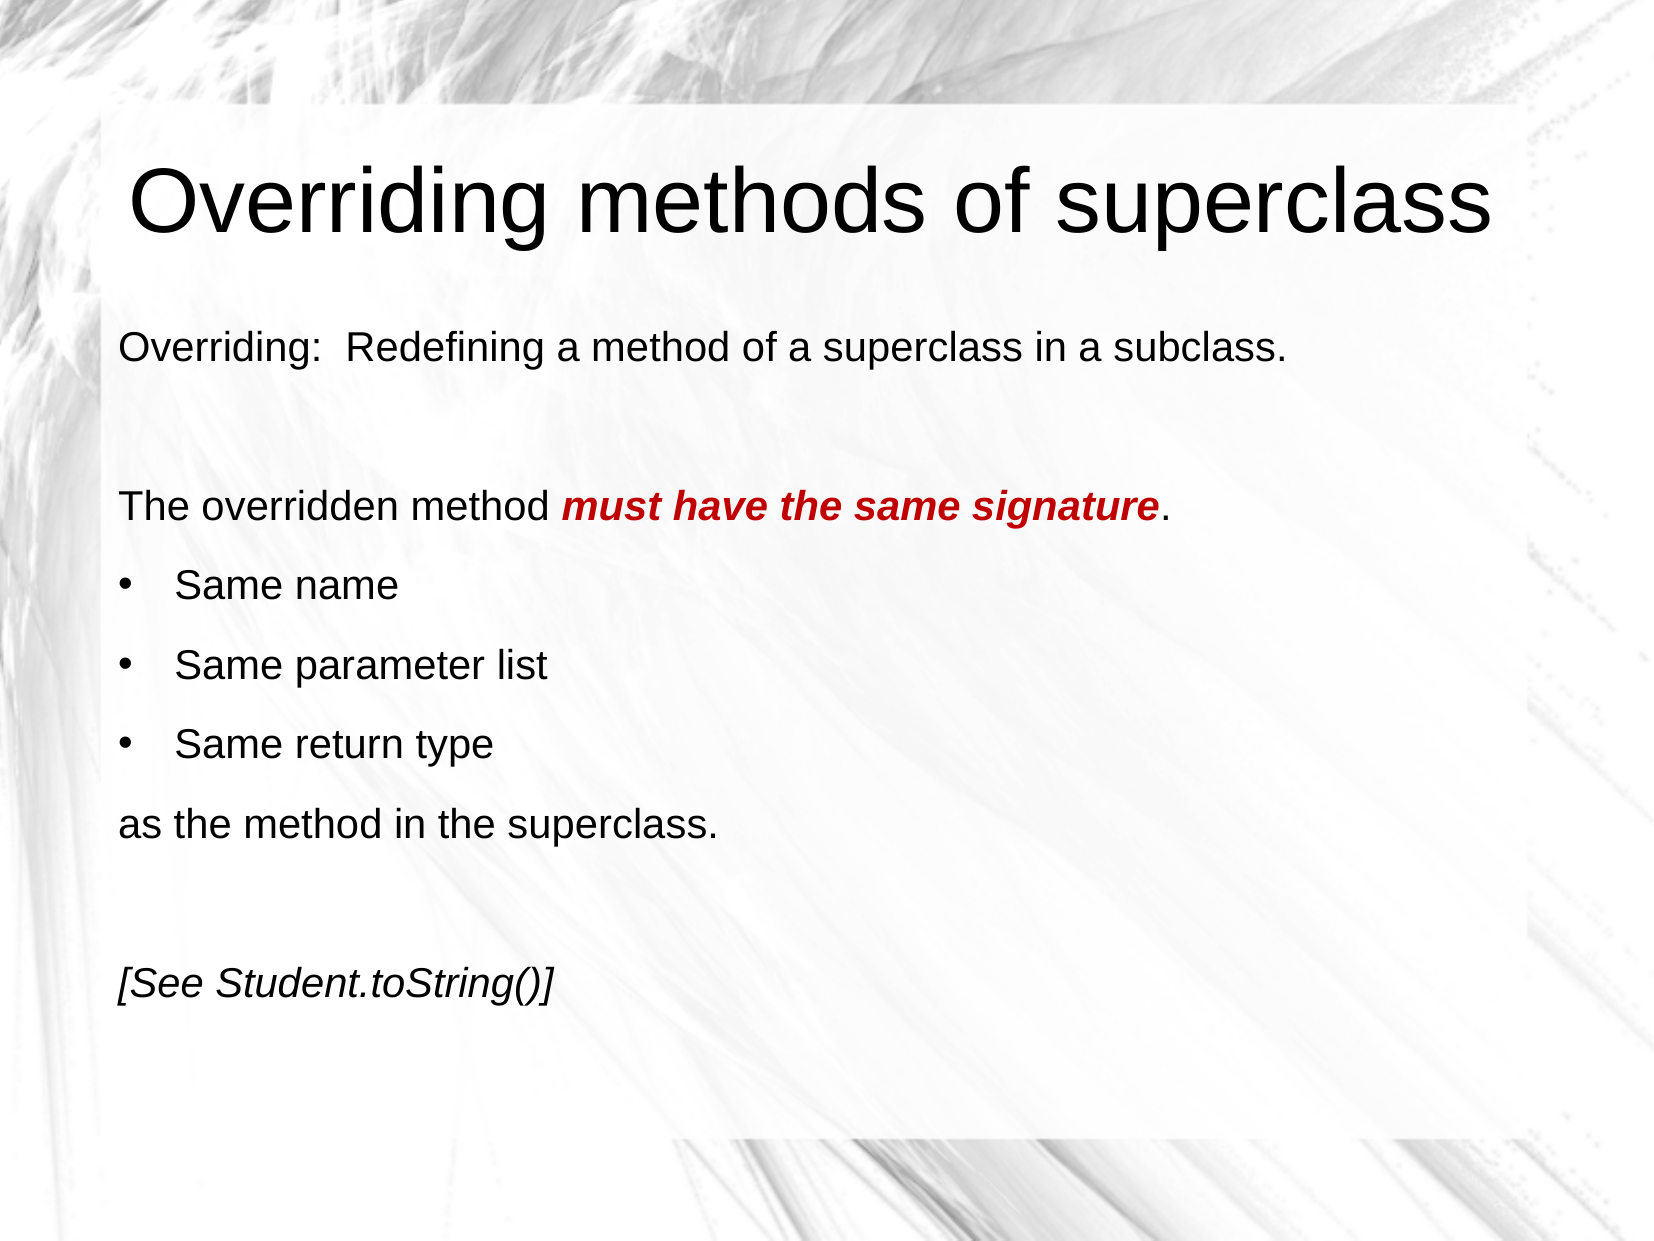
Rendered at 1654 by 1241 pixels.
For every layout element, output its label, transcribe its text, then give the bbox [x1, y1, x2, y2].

title Overriding methods of superclass [118, 112, 1506, 281]
picture [0, 0, 1654, 1241]
list Overriding: Redefining a method of a superclass in a subclass. The overridden method must have the same signature. Same name Same parameter list Same return type as the method in the superclass. [See Student.toString()] [118, 319, 1571, 1102]
